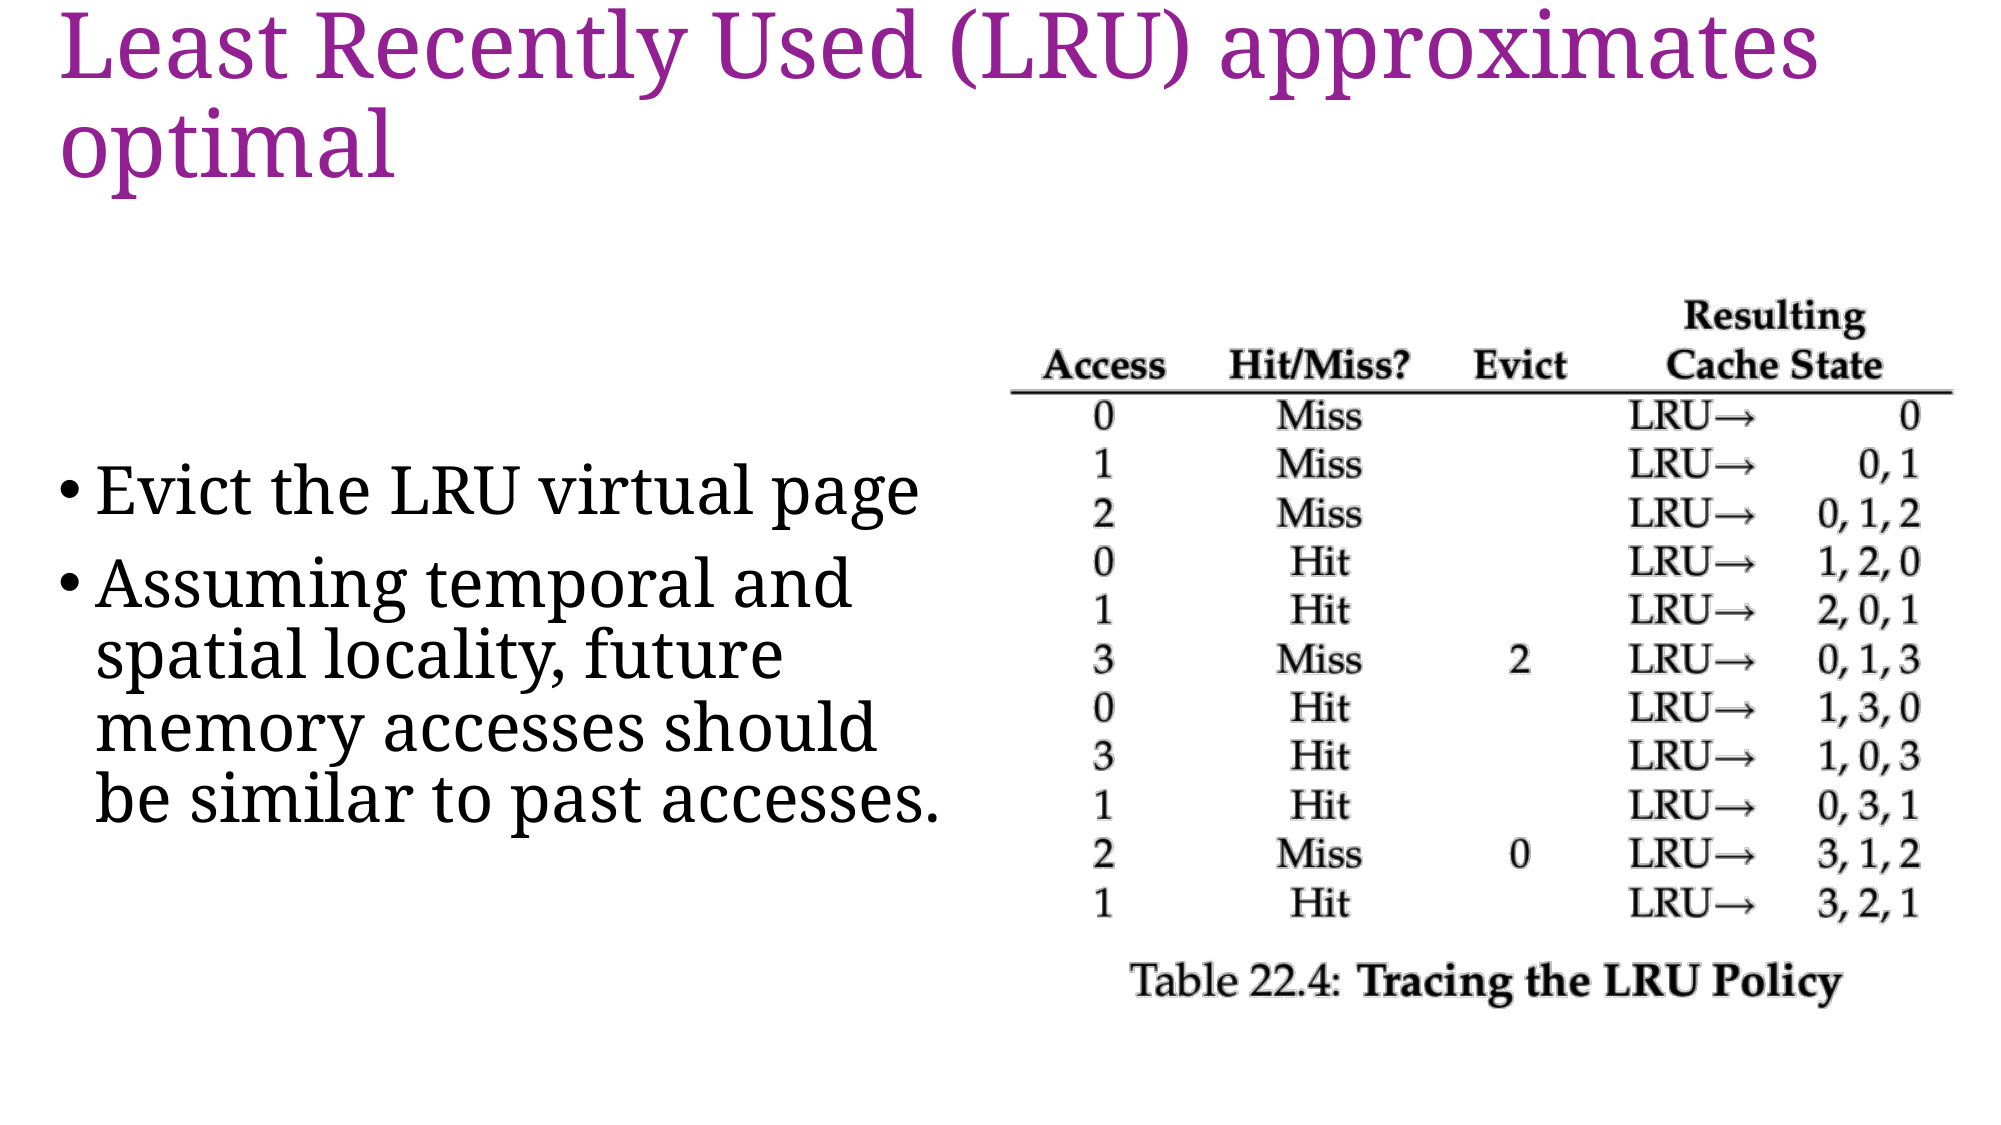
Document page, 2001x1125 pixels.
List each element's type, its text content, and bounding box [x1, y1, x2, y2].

title Least Recently Used (LRU) approximates optimal [43, 25, 1953, 171]
picture [997, 272, 2000, 1022]
list Evict the LRU virtual page Assuming temporal and spatial locality, future memory accesses should be similar to past accesses. [43, 188, 964, 1106]
